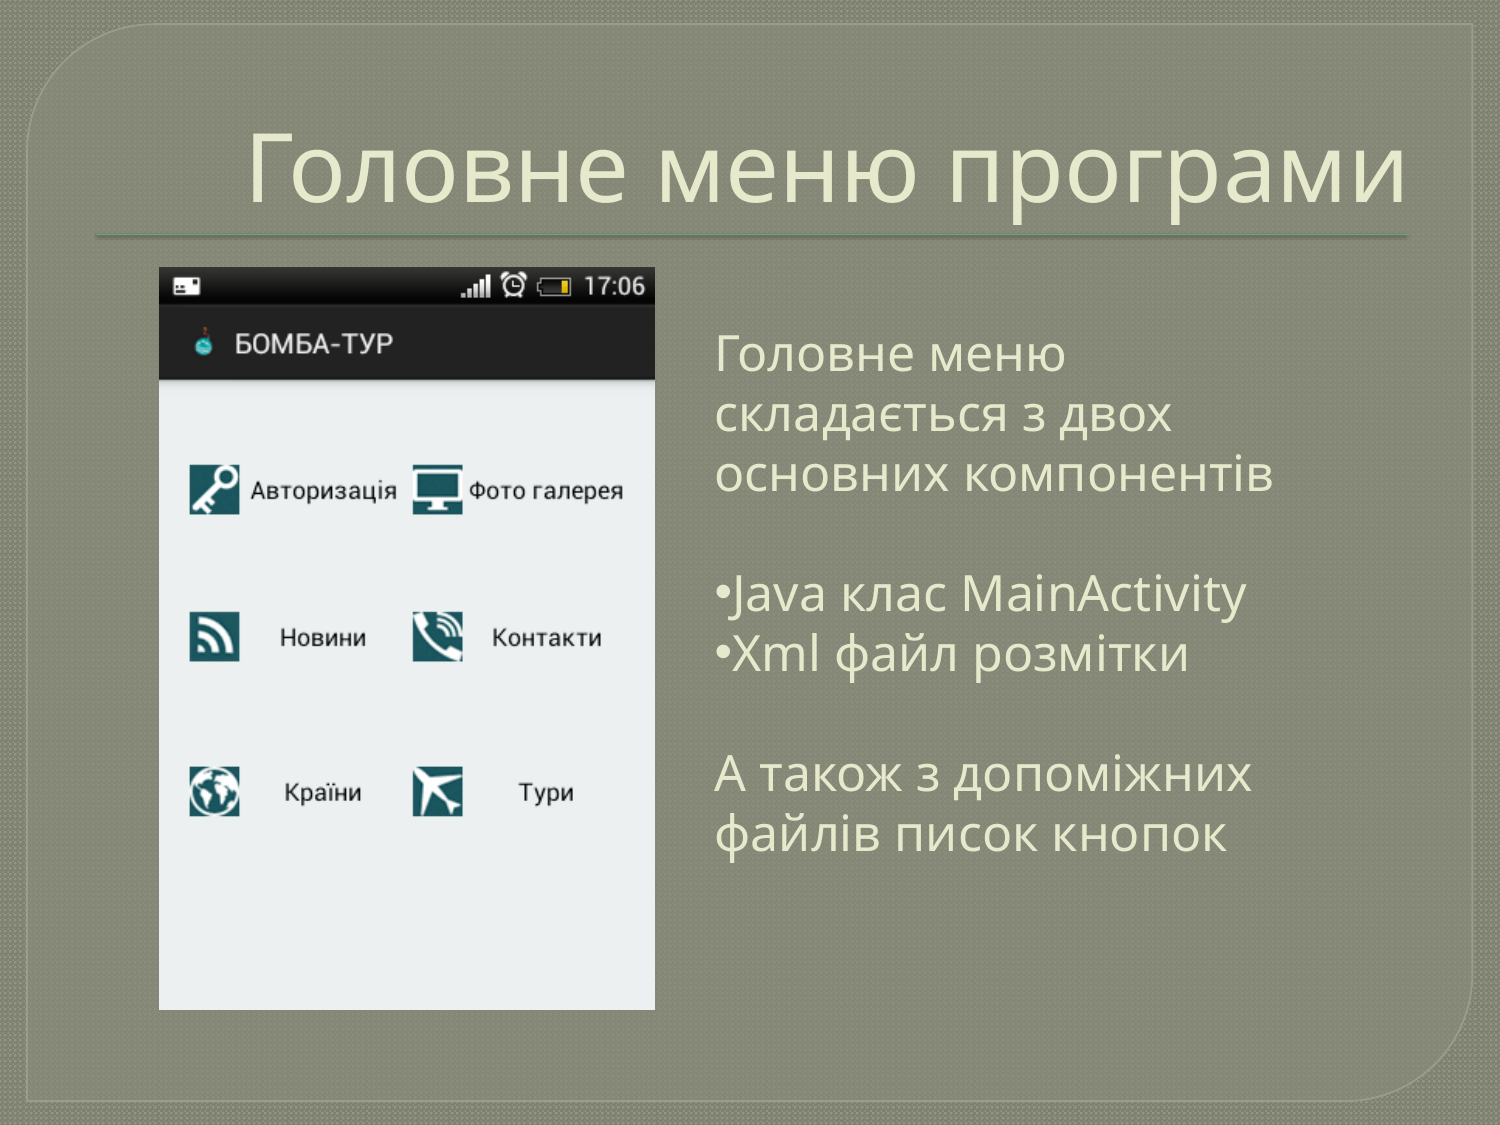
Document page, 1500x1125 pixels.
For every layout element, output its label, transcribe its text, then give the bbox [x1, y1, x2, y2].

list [159, 266, 655, 1010]
title Головне меню програми [75, 41, 1425, 230]
text_box Головне меню складається з двох основних компонентів Java клас MainActivity Xml файл розмітки А також з допоміжних файлів писок кнопок [690, 314, 1365, 1035]
